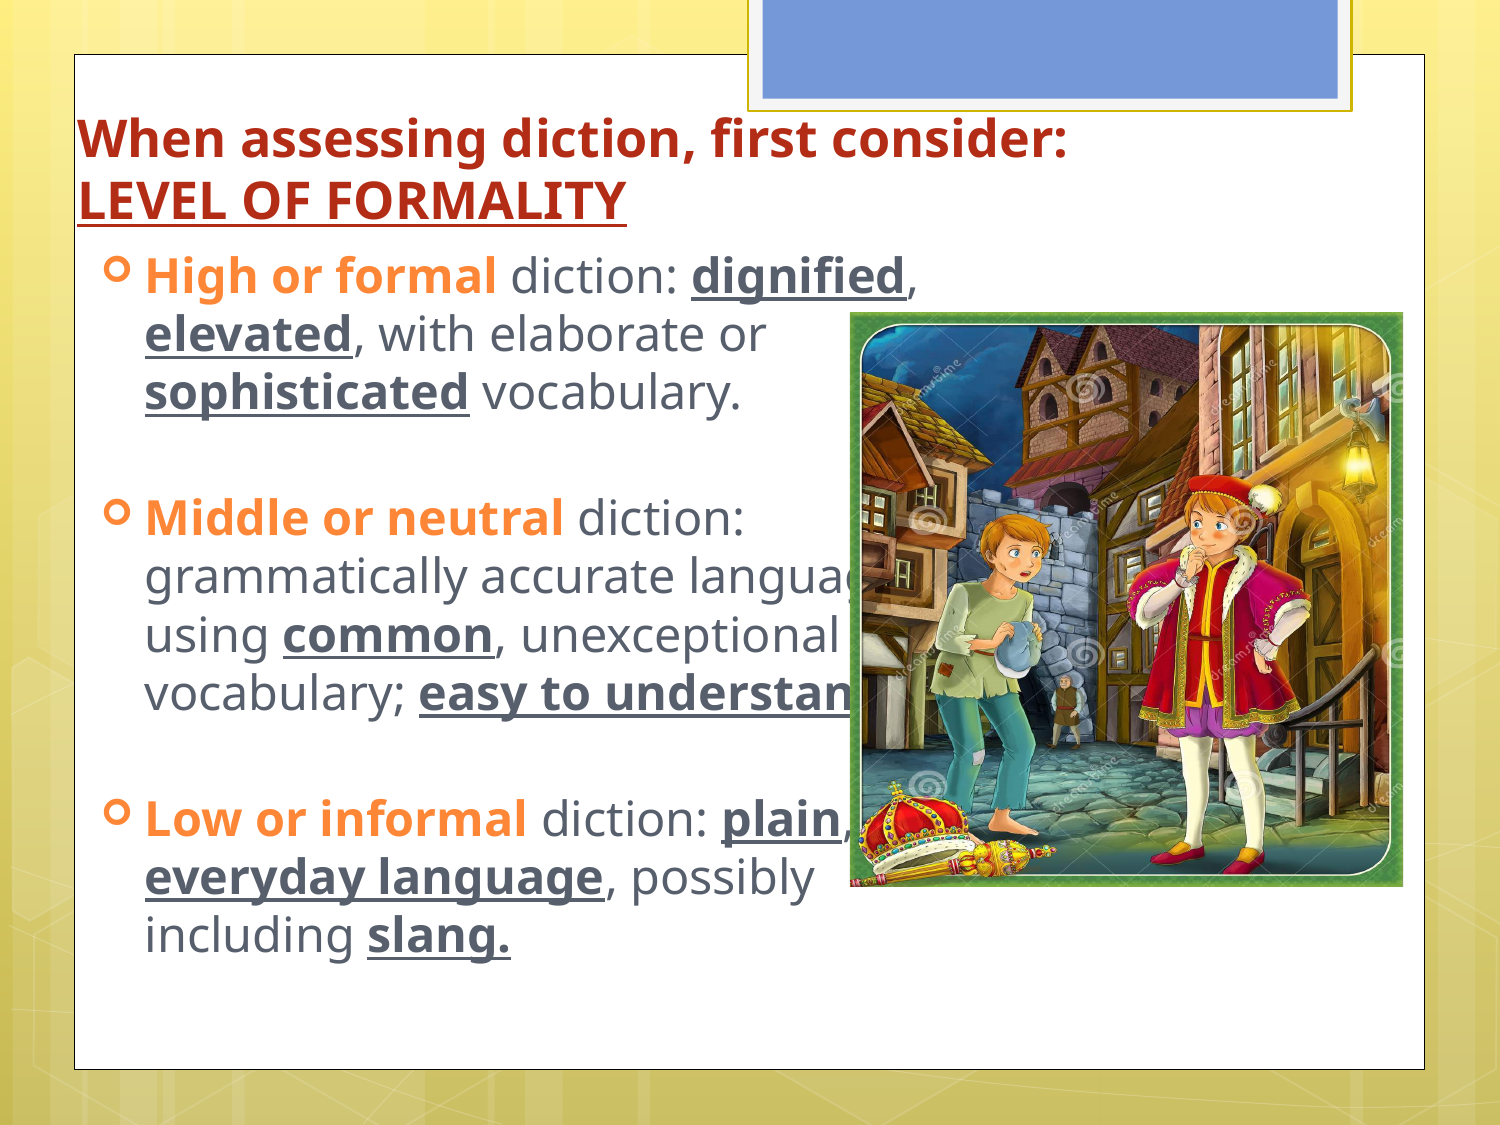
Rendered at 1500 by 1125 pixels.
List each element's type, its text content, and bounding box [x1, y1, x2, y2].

picture [849, 312, 1404, 887]
title When assessing diction, first consider: LEVEL OF FORMALITY [62, 62, 1100, 238]
list High or formal diction: dignified, elevated, with elaborate or sophisticated vocabulary. Middle or neutral diction: grammatically accurate language using common, unexceptional vocabulary; easy to understand. Low or informal diction: plain, everyday language, possibly including slang. [75, 237, 938, 1063]
